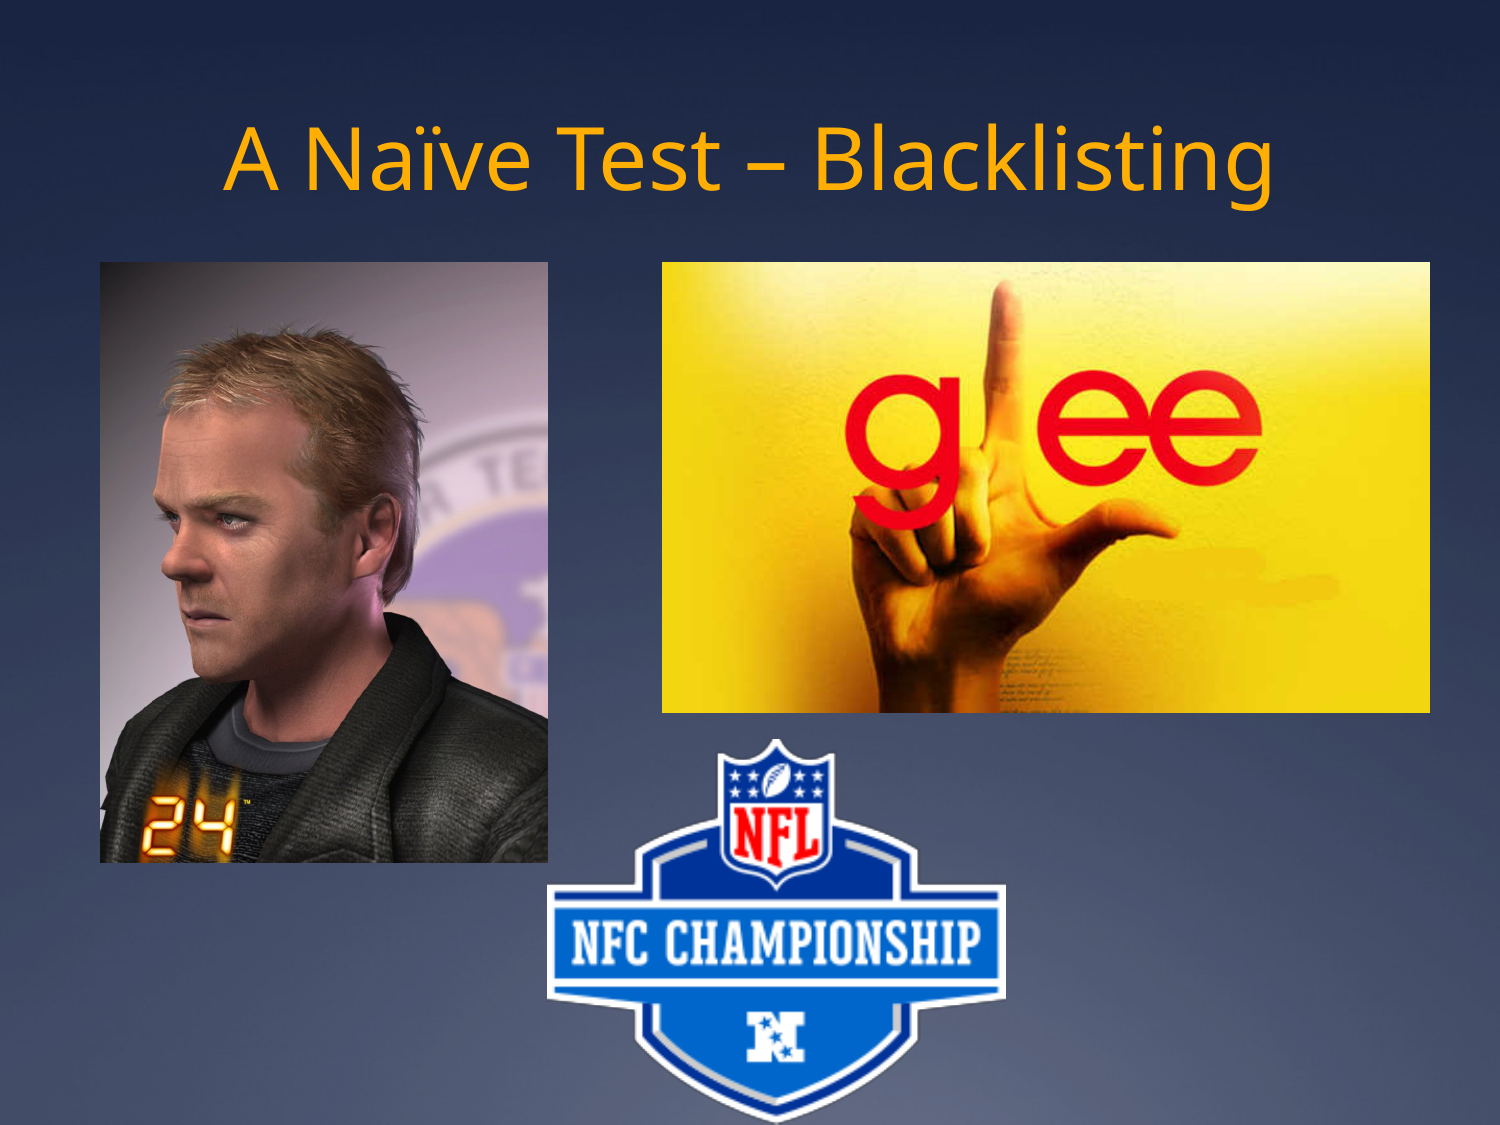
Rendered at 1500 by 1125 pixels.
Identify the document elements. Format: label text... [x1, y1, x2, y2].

picture [99, 261, 1007, 1125]
title A Naïve Test – Blacklisting [100, 95, 1400, 225]
picture [661, 261, 1431, 714]
